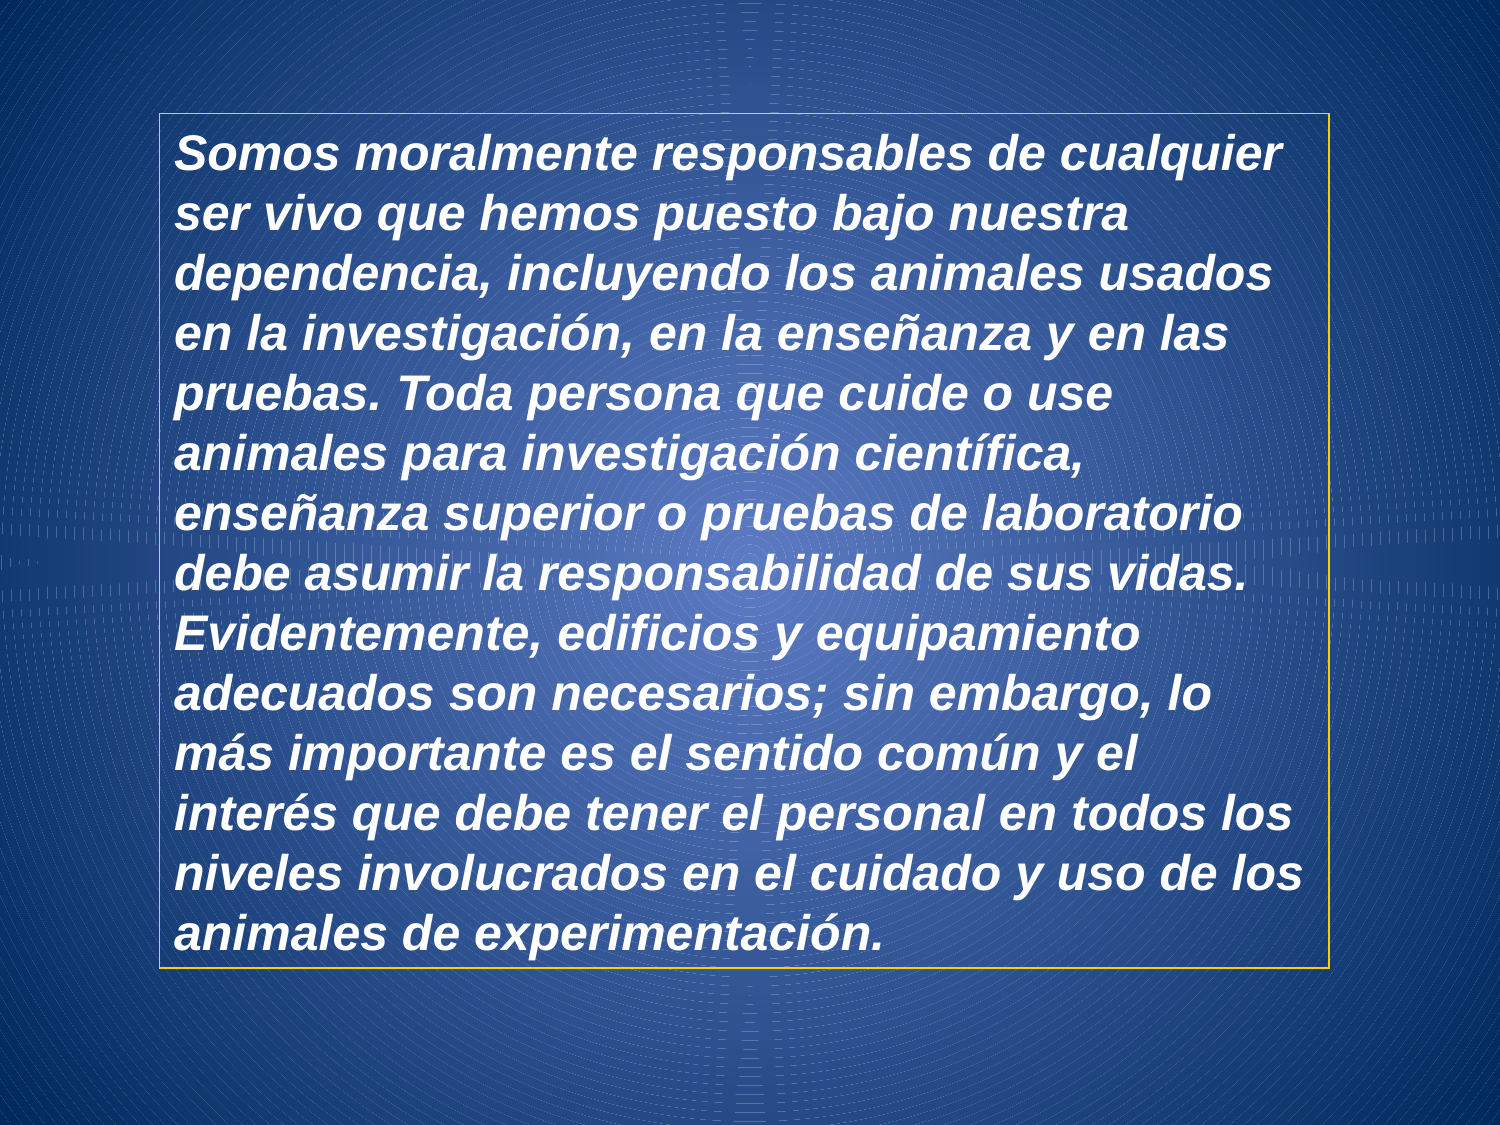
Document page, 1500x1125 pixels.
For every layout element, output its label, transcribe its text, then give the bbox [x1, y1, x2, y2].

text_box Somos moralmente responsables de cualquier ser vivo que hemos puesto bajo nuestra dependencia, incluyendo los animales usados en la investigación, en la enseñanza y en las pruebas. Toda persona que cuide o use animales para investigación científica, enseñanza superior o pruebas de laboratorio debe asumir la responsabilidad de sus vidas. Evidentemente, edificios y equipamiento adecuados son necesarios; sin embargo, lo más importante es el sentido común y el interés que debe tener el personal en todos los niveles involucrados en el cuidado y uso de los animales de experimentación. [159, 113, 1329, 969]
